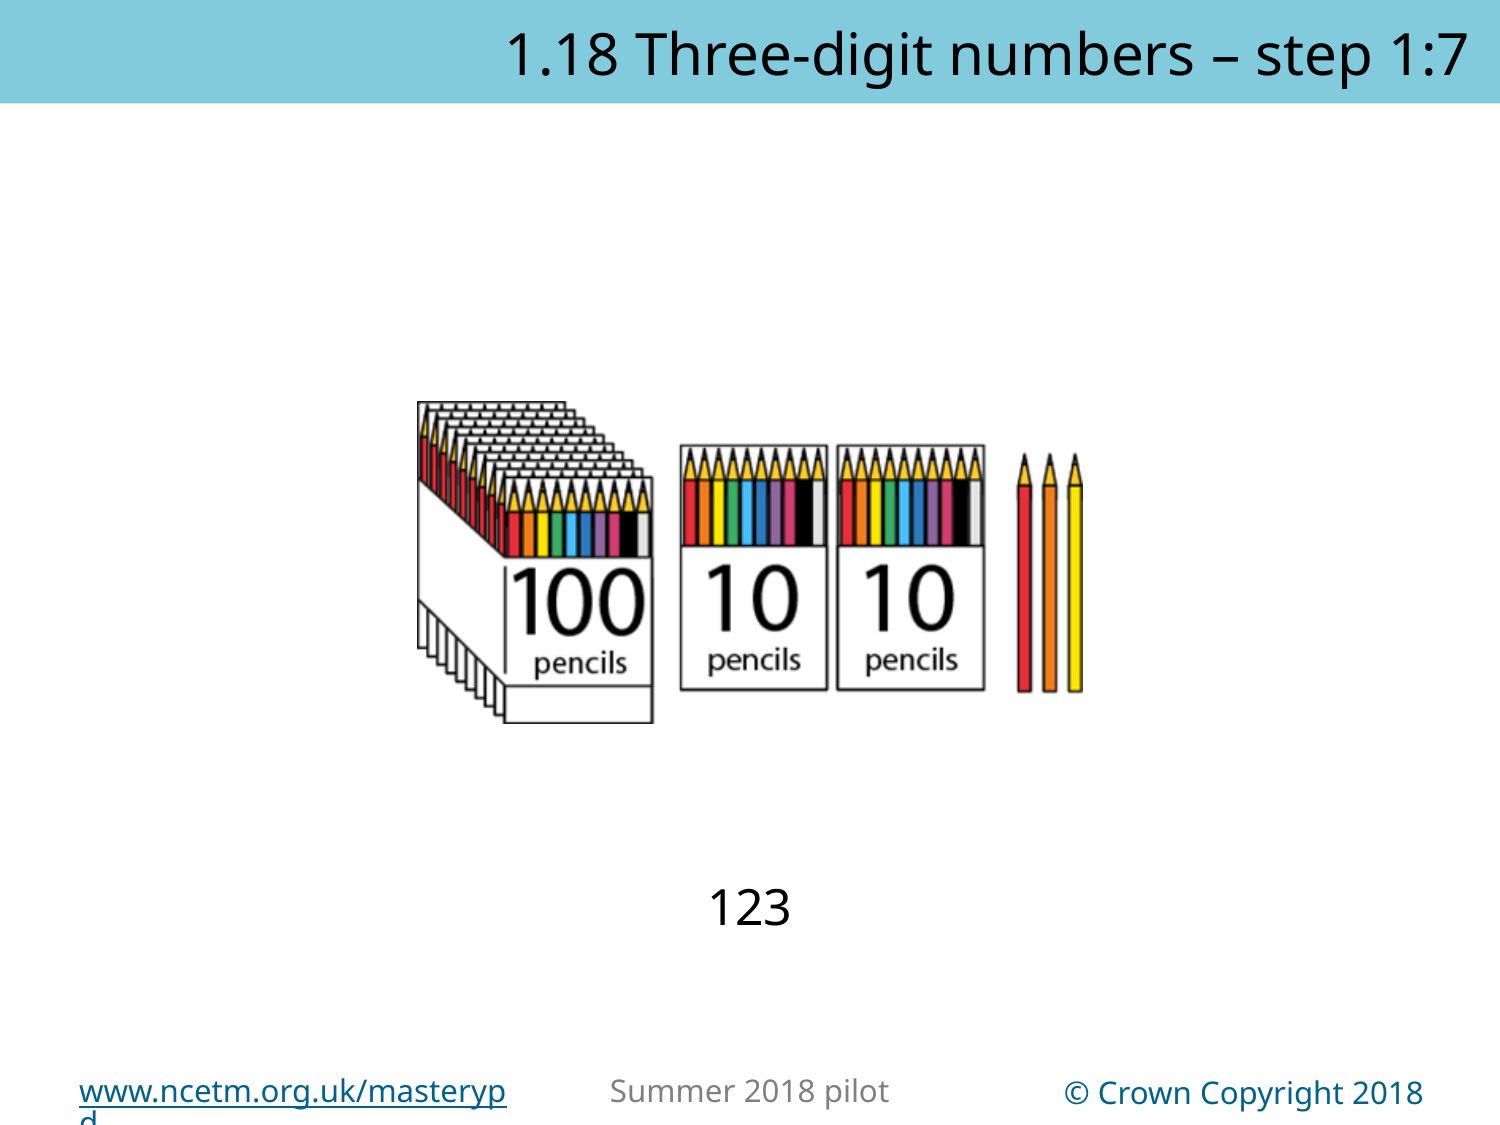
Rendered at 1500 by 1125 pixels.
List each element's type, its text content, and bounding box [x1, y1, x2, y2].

text_box 123 [605, 868, 895, 944]
picture [417, 400, 1083, 724]
list 1.18 Three-digit numbers – step 1:7 [0, 0, 1500, 104]
